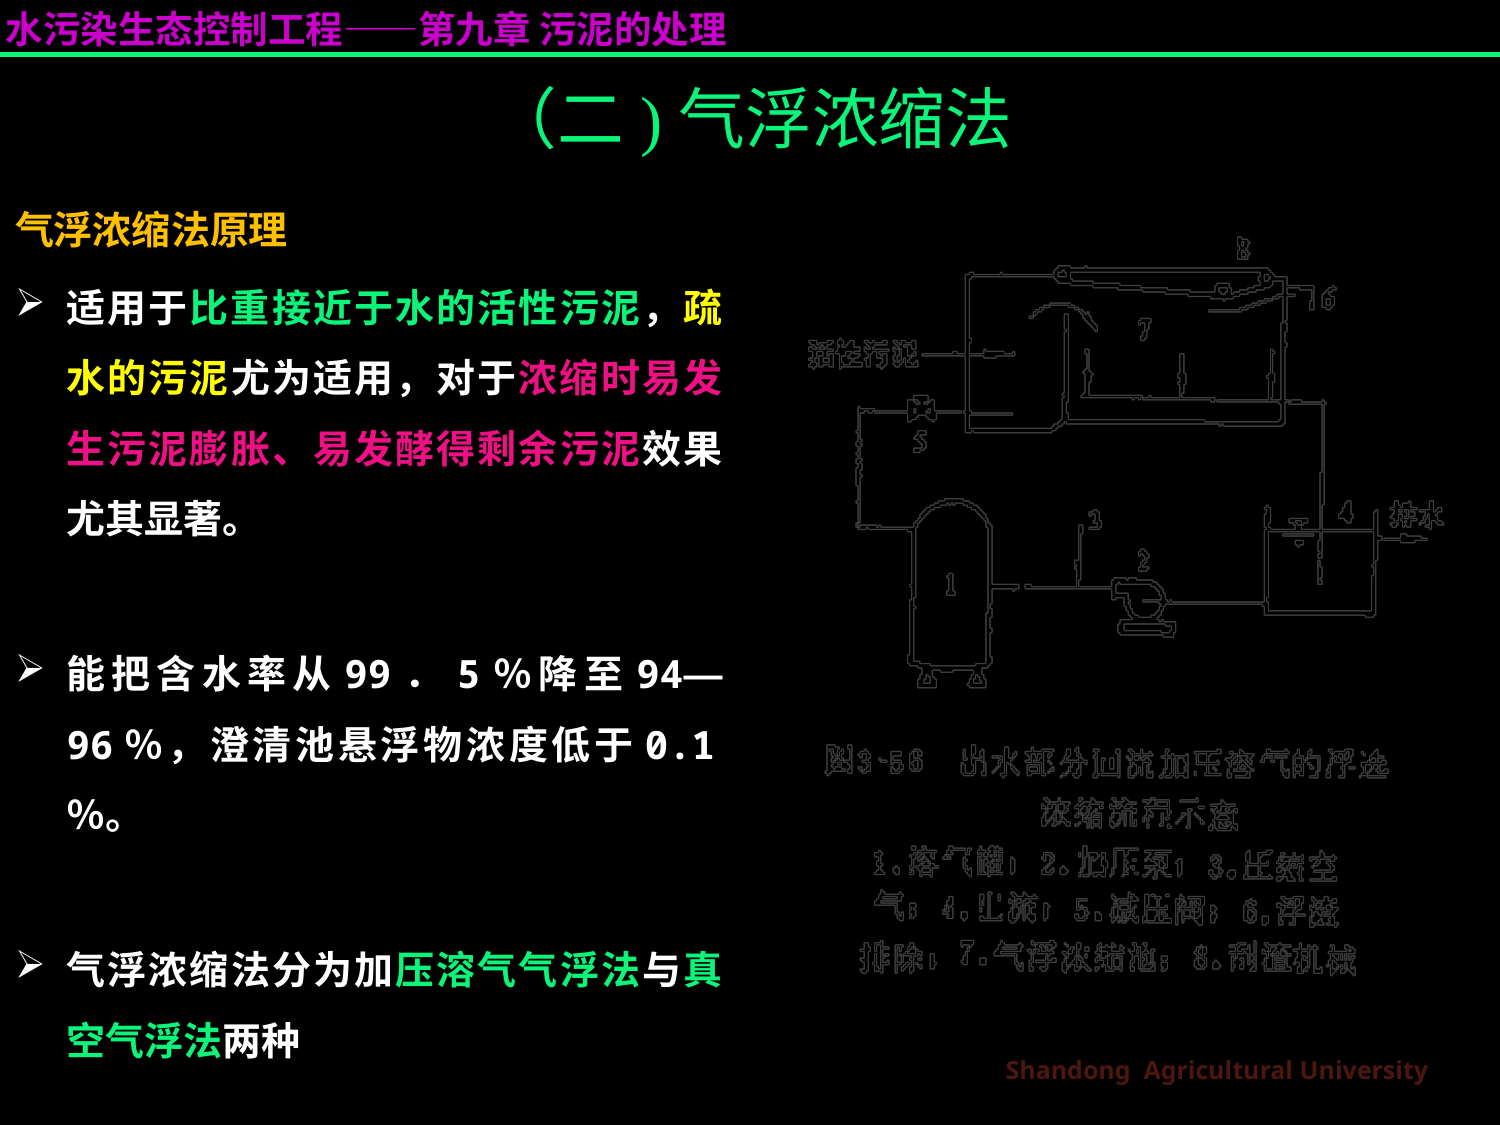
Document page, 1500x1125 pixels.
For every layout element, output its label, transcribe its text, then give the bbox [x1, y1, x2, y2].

list 气浮浓缩法原理 适用于比重接近于水的活性污泥，疏水的污泥尤为适用，对于浓缩时易发生污泥膨胀、易发酵得剩余污泥效果尤其显著。 能把含水率从99．5％降至94—96％，澄清池悬浮物浓度低于0.1％。 气浮浓缩法分为加压溶气气浮法与真空气浮法两种 [0, 174, 738, 1075]
title （二)气浮浓缩法 [76, 54, 1427, 180]
picture [774, 196, 1500, 997]
